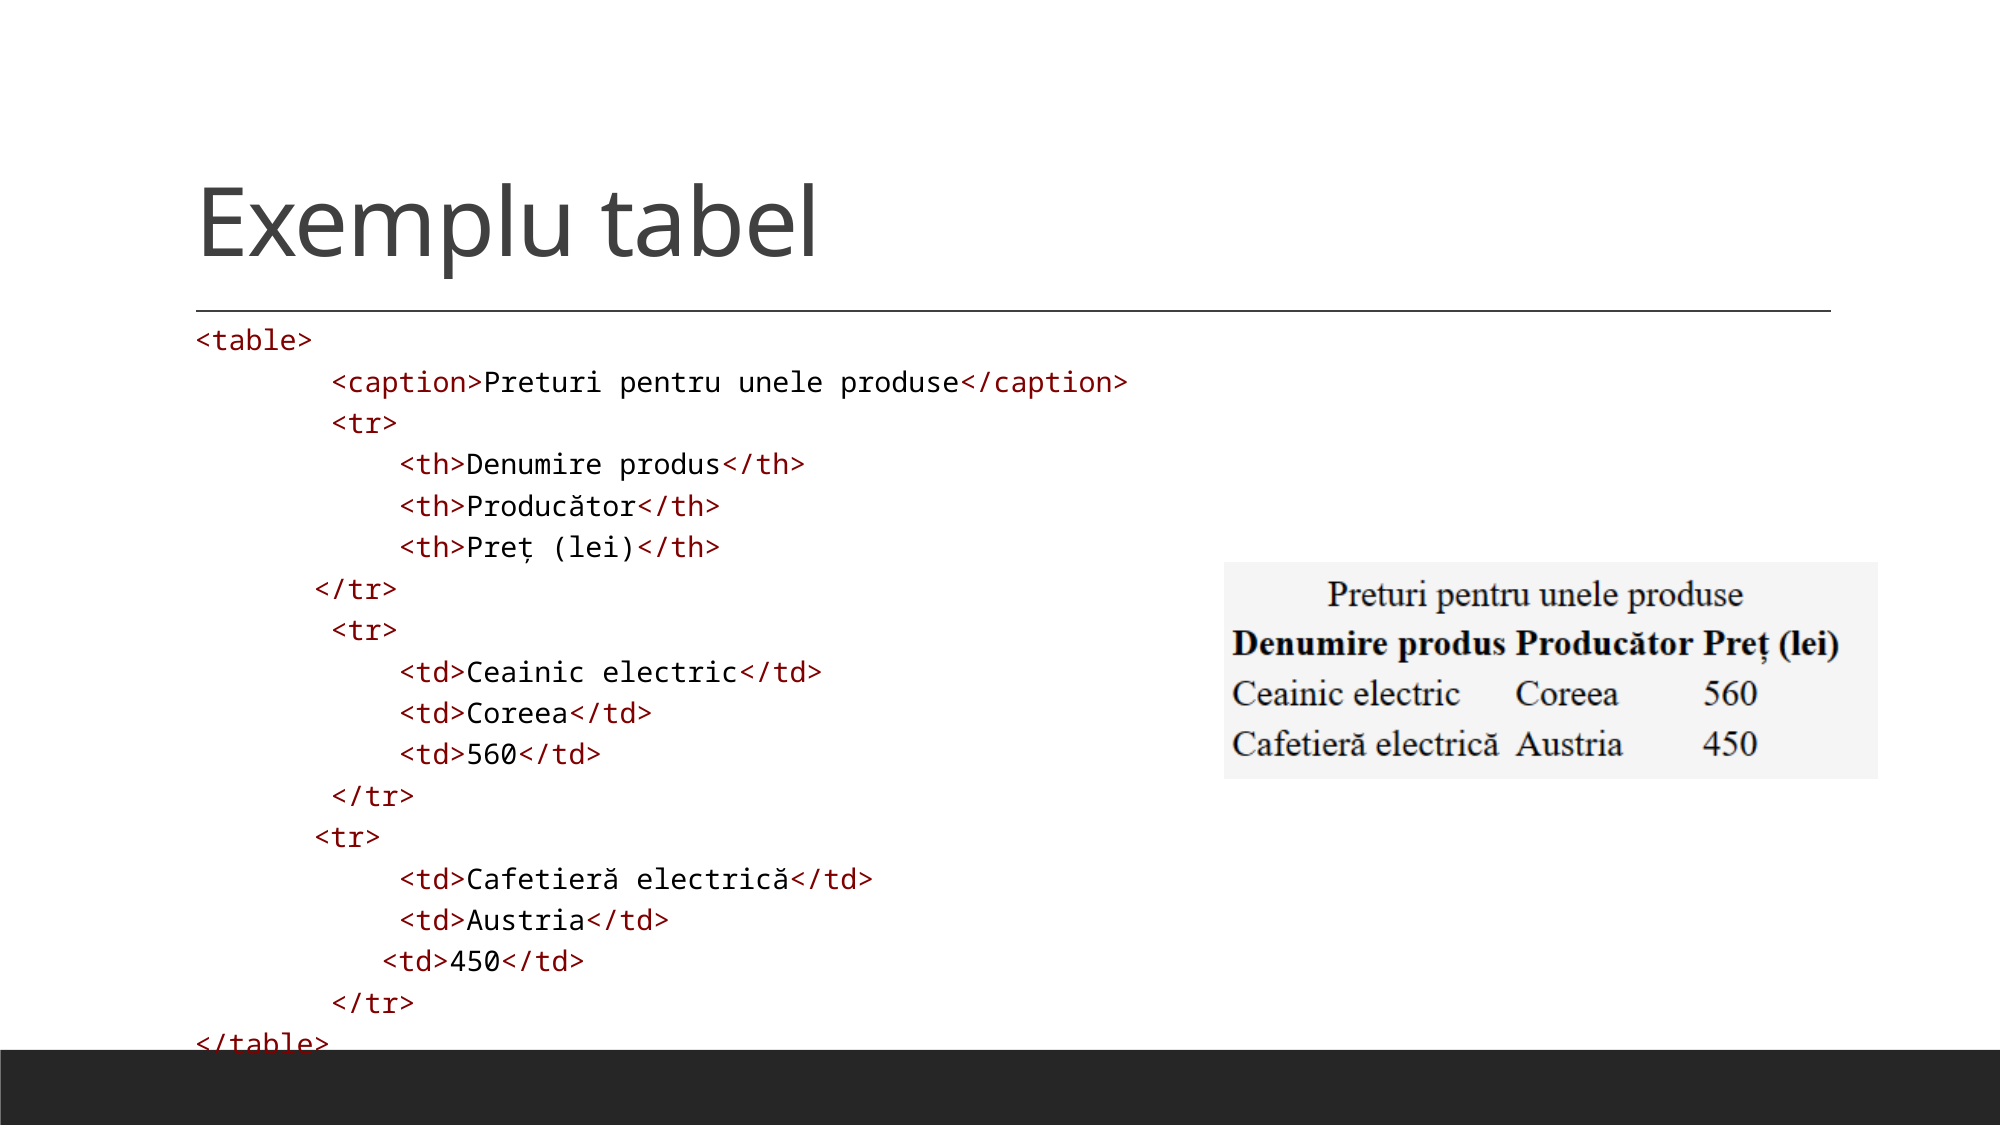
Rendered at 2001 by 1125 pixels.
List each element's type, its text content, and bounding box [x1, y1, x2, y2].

picture [1224, 561, 1879, 780]
title Exemplu tabel [180, 47, 1830, 285]
list <table> <caption>Preturi pentru unele produse</caption> <tr> <th>Denumire produs</th> <th>Producător</th> <th>Preț (lei)</th> </tr> <tr> <td>Ceainic electric</td> <td>Coreea</td> <td>560</td> </tr> <tr> <td>Cafetieră electrică</td> <td>Austria</td> <td>450</td> </tr> </table> [180, 311, 1675, 1069]
